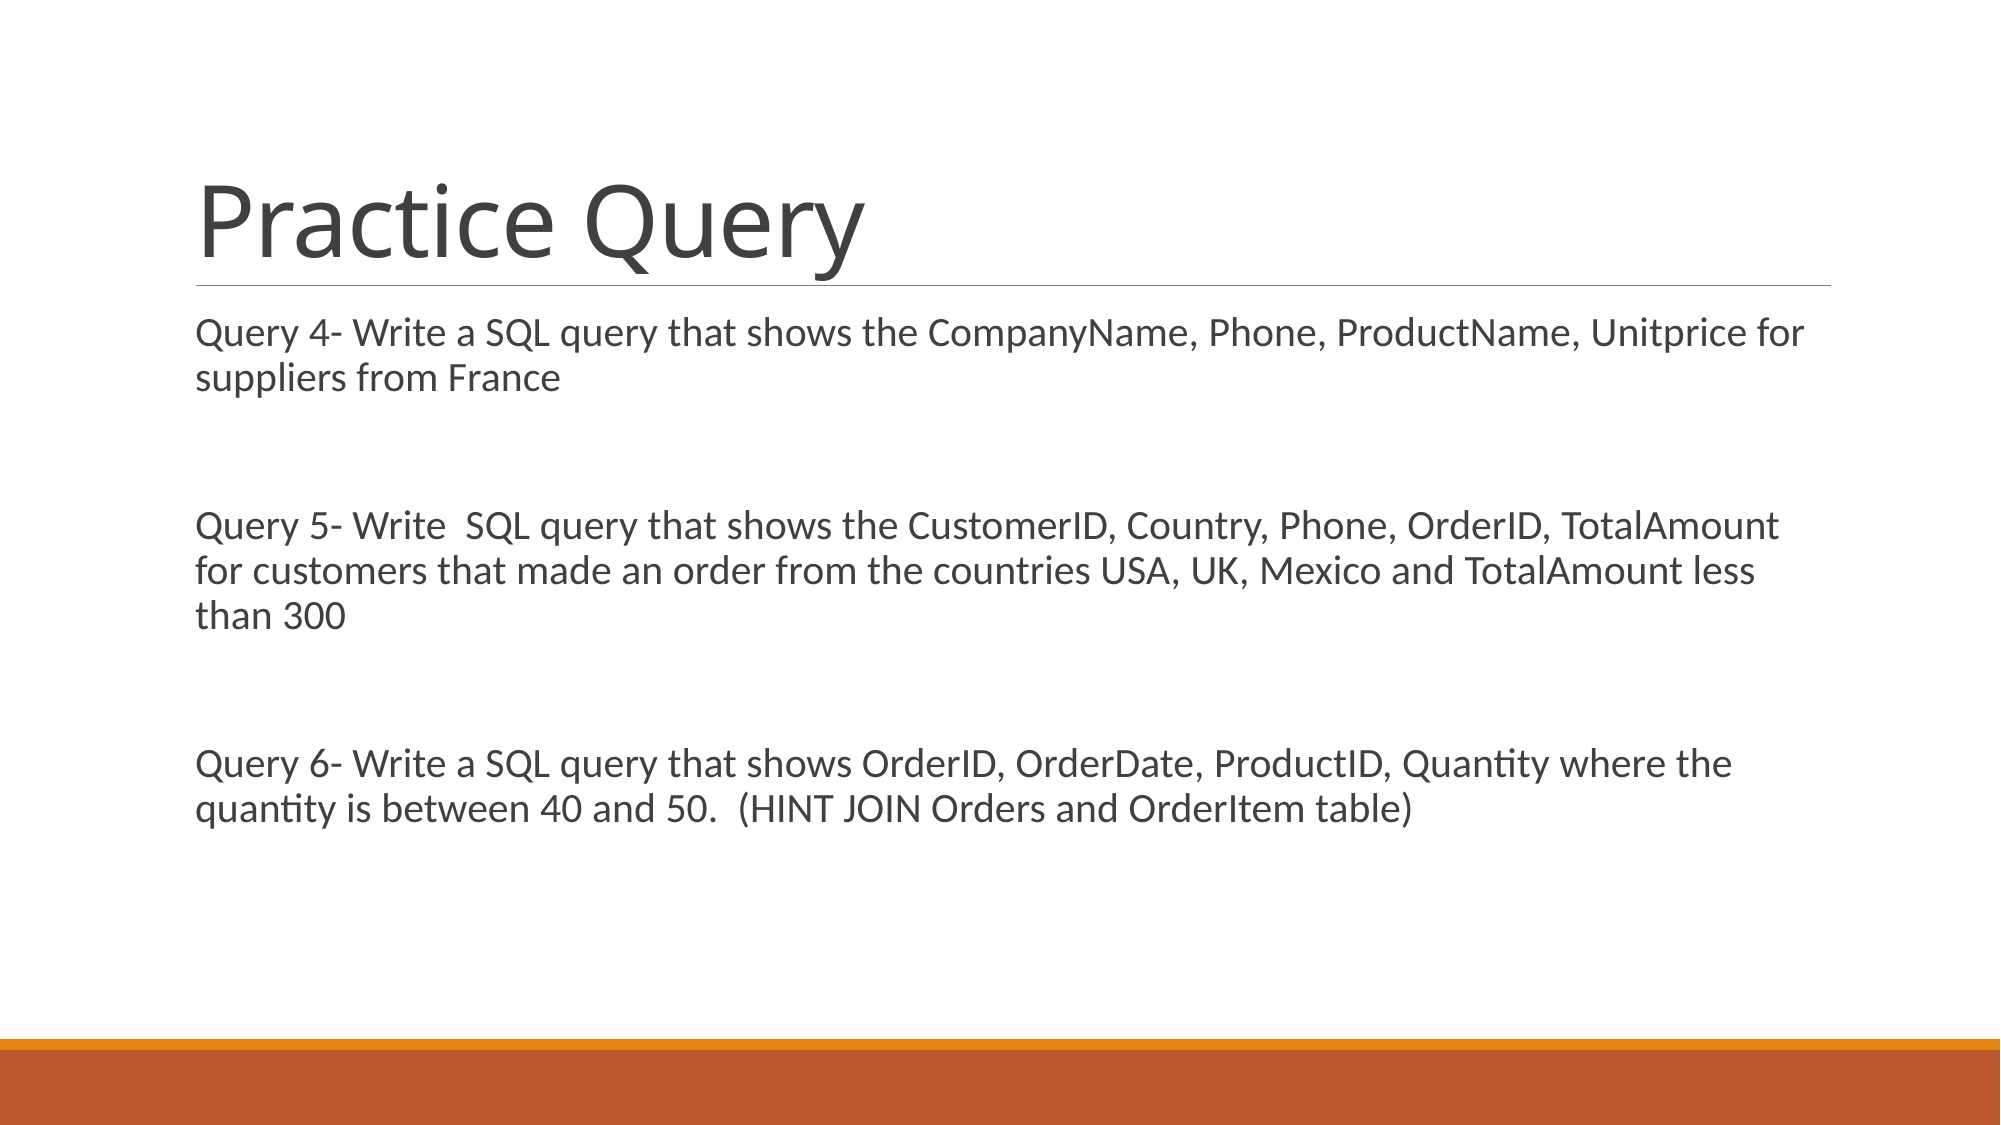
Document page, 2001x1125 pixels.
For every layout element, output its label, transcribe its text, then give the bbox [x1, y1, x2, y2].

title Practice Query [180, 47, 1830, 285]
list Query 4- Write a SQL query that shows the CompanyName, Phone, ProductName, Unitprice for suppliers from France Query 5- Write SQL query that shows the CustomerID, Country, Phone, OrderID, TotalAmount for customers that made an order from the countries USA, UK, Mexico and TotalAmount less than 300 Query 6- Write a SQL query that shows OrderID, OrderDate, ProductID, Quantity where the quantity is between 40 and 50. (HINT JOIN Orders and OrderItem table) [180, 302, 1830, 963]
